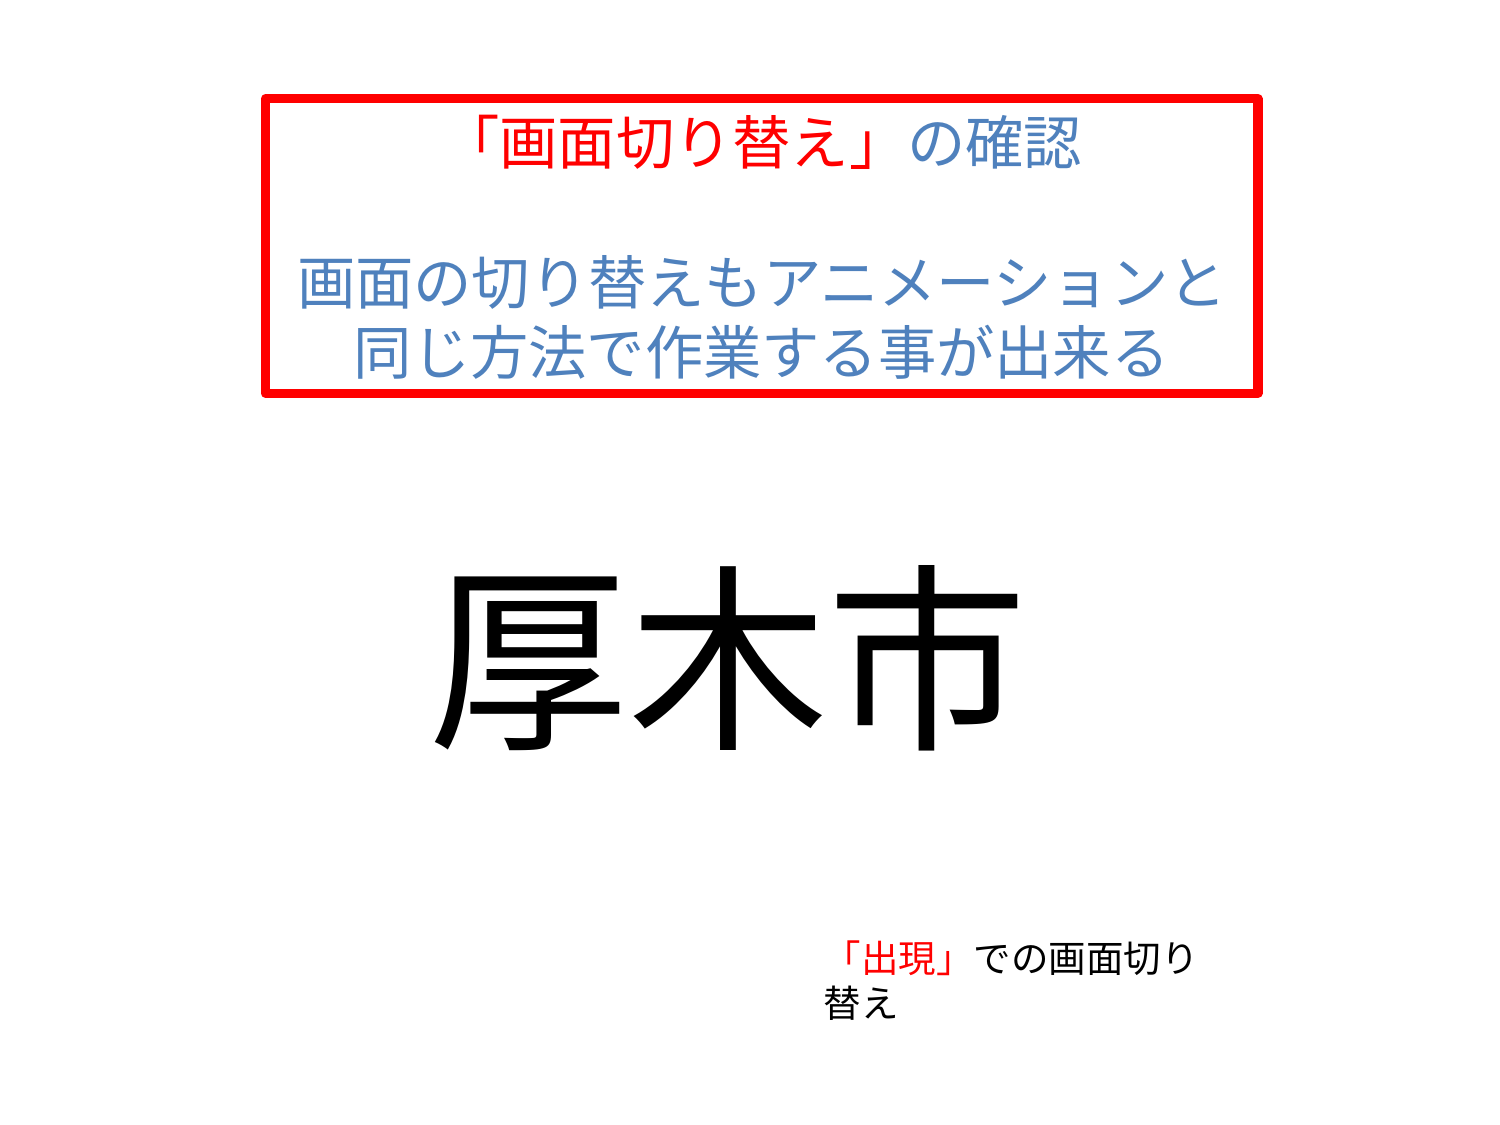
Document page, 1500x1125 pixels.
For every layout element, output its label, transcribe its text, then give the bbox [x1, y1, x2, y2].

text_box 「出現」での画面切り替え [809, 927, 1247, 1032]
text_box 「画面切り替え」の確認 画面の切り替えもアニメーションと 同じ方法で作業する事が出来る [265, 98, 1258, 394]
text_box 厚木市 [413, 527, 1128, 782]
